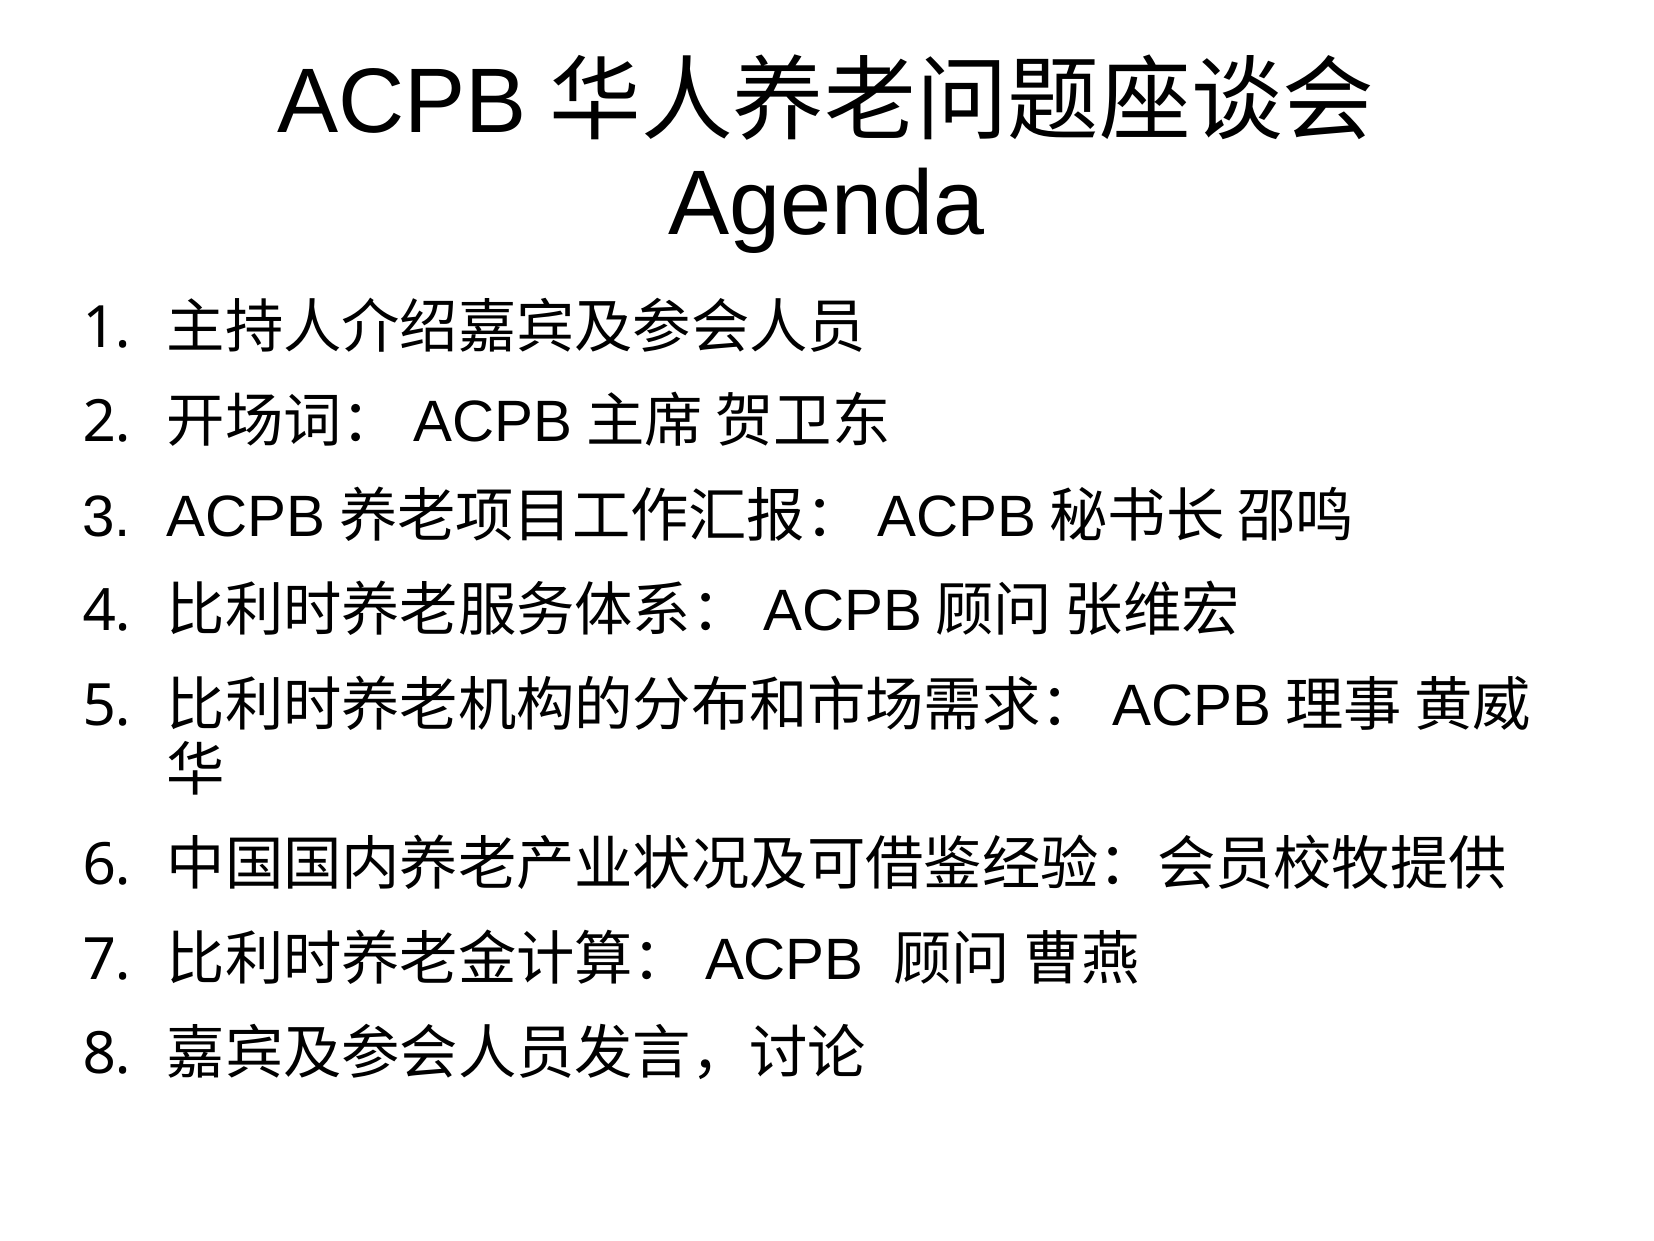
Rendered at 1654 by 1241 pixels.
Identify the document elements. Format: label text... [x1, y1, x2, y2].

list 主持人介绍嘉宾及参会人员 开场词：ACPB主席 贺卫东 ACPB养老项目工作汇报：ACPB秘书长 邵鸣 比利时养老服务体系：ACPB顾问 张维宏 比利时养老机构的分布和市场需求：ACPB理事 黄威华 中国国内养老产业状况及可借鉴经验：会员校牧提供 比利时养老金计算：ACPB 顾问 曹燕 嘉宾及参会人员发言，讨论 [82, 290, 1571, 1110]
title ACPB华人养老问题座谈会 Agenda [82, 49, 1571, 257]
